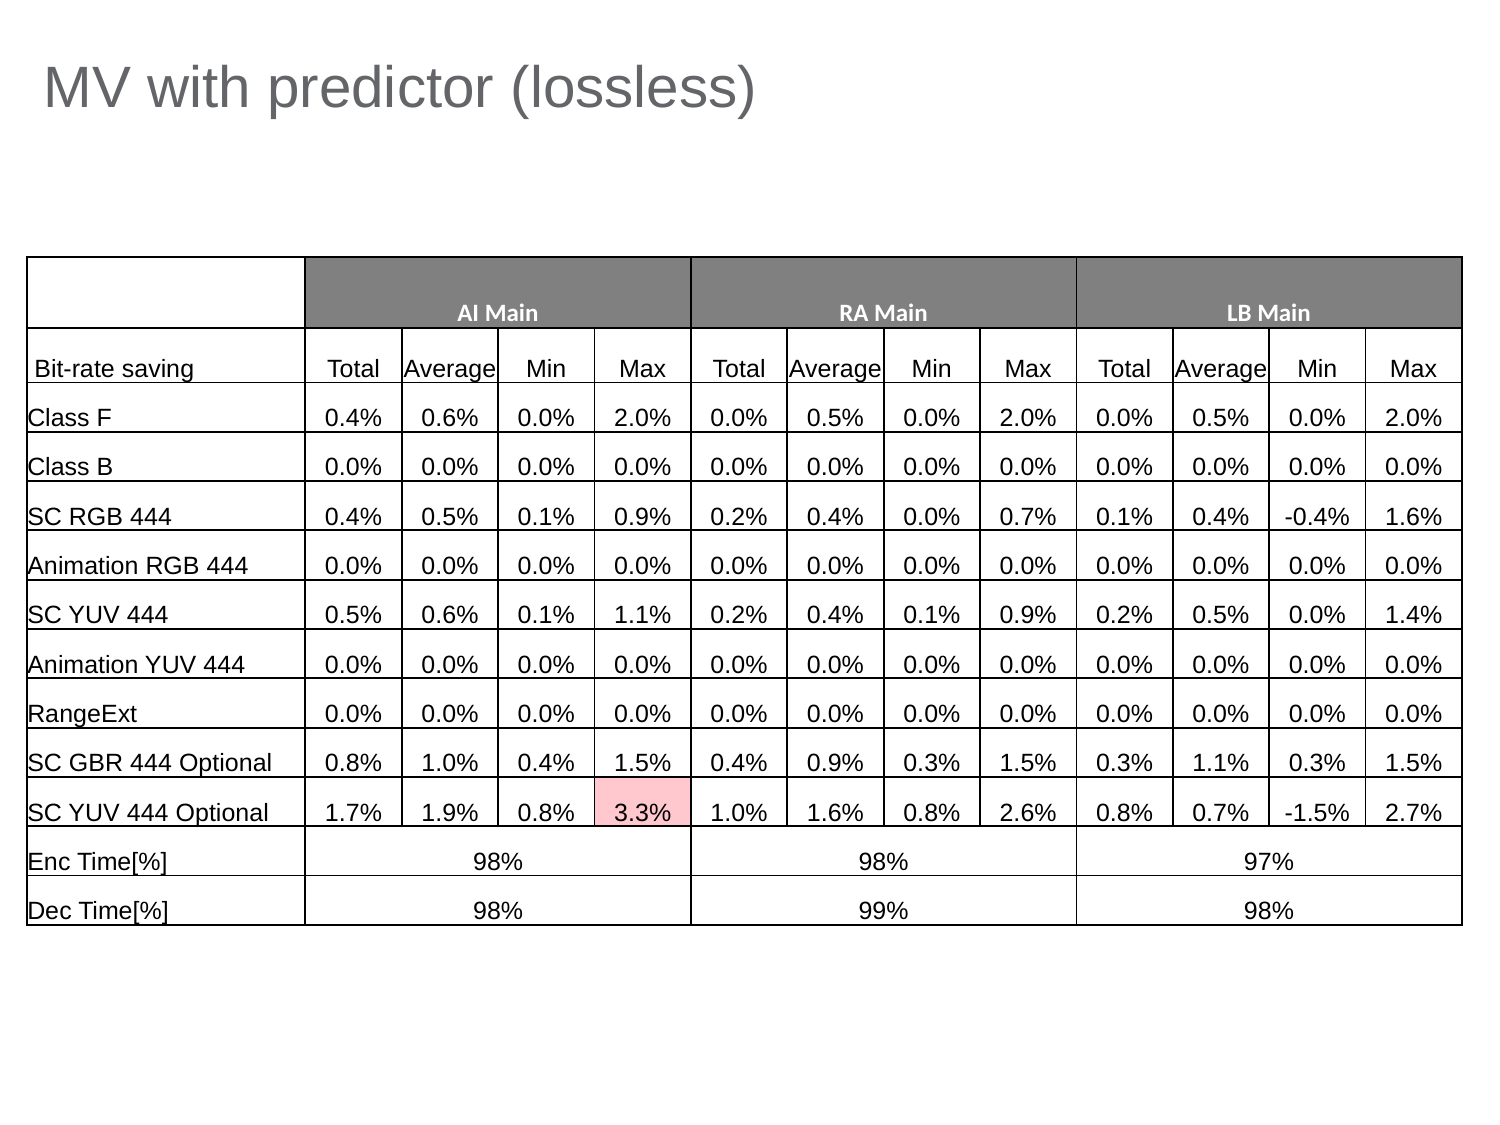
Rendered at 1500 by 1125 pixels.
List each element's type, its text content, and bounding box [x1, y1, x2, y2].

table_cell 1.5% [1366, 729, 1461, 776]
table_cell Class F [28, 383, 304, 431]
table_cell 0.9% [981, 581, 1076, 628]
table_cell 0.0% [1366, 433, 1461, 480]
table_cell 0.9% [788, 729, 883, 776]
table_cell -0.4% [1270, 482, 1365, 529]
table_cell 0.1% [499, 581, 594, 628]
table_cell 0.0% [981, 679, 1076, 727]
table_cell 0.4% [499, 729, 594, 776]
table_cell 0.0% [981, 433, 1076, 480]
table_cell 0.0% [595, 531, 690, 579]
table_cell 0.0% [499, 630, 594, 677]
table_cell 0.0% [885, 383, 979, 431]
table_cell 98% [306, 827, 690, 875]
table_cell 0.0% [981, 531, 1076, 579]
table_cell 0.8% [885, 778, 979, 825]
table_cell 0.5% [306, 581, 401, 628]
table_cell 98% [306, 876, 690, 924]
table_cell Bit-rate saving [28, 329, 304, 382]
table_cell 0.4% [692, 729, 786, 776]
table_cell 0.0% [788, 433, 883, 480]
table_cell Total [692, 329, 786, 382]
table_cell Min [885, 329, 979, 382]
table_cell 0.8% [306, 729, 401, 776]
table_header LB Main [1077, 258, 1461, 327]
table_cell 0.0% [885, 679, 979, 727]
table_cell 0.0% [788, 679, 883, 727]
table_cell 1.0% [692, 778, 786, 825]
table_cell 0.0% [403, 630, 497, 677]
table_cell 0.5% [403, 482, 497, 529]
table_cell Average [1174, 329, 1268, 382]
table_cell 0.6% [403, 581, 497, 628]
table_cell 0.4% [788, 482, 883, 529]
table_cell 0.6% [403, 383, 497, 431]
table_cell 0.0% [1270, 630, 1365, 677]
table_cell 0.0% [1270, 531, 1365, 579]
table_cell Max [1366, 329, 1461, 382]
table_cell 0.0% [1366, 531, 1461, 579]
table_cell 0.0% [1270, 679, 1365, 727]
table_cell 0.0% [403, 433, 497, 480]
table_cell 0.8% [1077, 778, 1172, 825]
table_cell 2.6% [981, 778, 1076, 825]
title MV with predictor (lossless) [28, 44, 1462, 138]
table_cell 0.2% [1077, 581, 1172, 628]
table_cell 0.0% [1077, 383, 1172, 431]
table_cell 0.0% [1077, 630, 1172, 677]
table_cell 0.0% [306, 531, 401, 579]
table_cell 0.5% [1174, 581, 1268, 628]
table_cell 0.0% [1174, 679, 1268, 727]
table_cell 0.0% [1174, 531, 1268, 579]
table_cell Class B [28, 433, 304, 480]
table_cell 0.9% [595, 482, 690, 529]
table_cell 0.0% [885, 433, 979, 480]
table_cell SC YUV 444 Optional [28, 778, 304, 825]
table_cell 0.3% [885, 729, 979, 776]
table_cell 0.0% [595, 433, 690, 480]
table_cell Total [1077, 329, 1172, 382]
table_cell Dec Time[%] [28, 876, 304, 924]
table_cell 0.1% [499, 482, 594, 529]
table_cell 0.0% [788, 531, 883, 579]
table_cell 0.0% [885, 482, 979, 529]
table_cell 0.0% [692, 383, 786, 431]
table_cell 0.0% [306, 630, 401, 677]
table_cell Average [788, 329, 883, 382]
table_header RA Main [692, 258, 1076, 327]
table_cell 0.4% [306, 482, 401, 529]
table_header AI Main [306, 258, 690, 327]
table_cell 2.0% [981, 383, 1076, 431]
table_cell 0.2% [692, 482, 786, 529]
table_cell Average [403, 329, 497, 382]
table_cell Min [499, 329, 594, 382]
table_cell 0.7% [981, 482, 1076, 529]
table_cell 1.7% [306, 778, 401, 825]
table_cell 0.0% [403, 531, 497, 579]
table_cell 1.6% [788, 778, 883, 825]
table_cell 0.0% [1174, 433, 1268, 480]
table_cell 1.1% [1174, 729, 1268, 776]
table_cell 0.0% [499, 531, 594, 579]
table_cell 0.8% [499, 778, 594, 825]
table_cell 0.0% [692, 433, 786, 480]
table_cell SC RGB 444 [28, 482, 304, 529]
table_cell 0.0% [595, 679, 690, 727]
table_cell 98% [1077, 876, 1461, 924]
table_cell Min [1270, 329, 1365, 382]
table_cell 0.3% [1077, 729, 1172, 776]
table_cell 0.0% [1077, 679, 1172, 727]
table_header [28, 258, 304, 327]
table_cell Total [306, 329, 401, 382]
table_cell SC GBR 444 Optional [28, 729, 304, 776]
table_cell SC YUV 444 [28, 581, 304, 628]
table_cell 0.0% [1174, 630, 1268, 677]
table_cell 0.0% [981, 630, 1076, 677]
table_cell 0.0% [788, 630, 883, 677]
table_cell Enc Time[%] [28, 827, 304, 875]
table_cell 0.5% [788, 383, 883, 431]
table_cell 0.0% [1077, 531, 1172, 579]
table_cell 1.4% [1366, 581, 1461, 628]
table_cell 3.3% [595, 778, 690, 825]
table_cell 1.5% [595, 729, 690, 776]
table_cell 0.5% [1174, 383, 1268, 431]
table_cell 2.7% [1366, 778, 1461, 825]
table_cell -1.5% [1270, 778, 1365, 825]
table_cell 0.4% [788, 581, 883, 628]
table_cell 0.0% [1270, 383, 1365, 431]
table_cell 0.0% [692, 531, 786, 579]
table_cell Animation RGB 444 [28, 531, 304, 579]
table_cell 2.0% [595, 383, 690, 431]
table_cell 97% [1077, 827, 1461, 875]
table_cell 0.0% [692, 630, 786, 677]
table_cell Animation YUV 444 [28, 630, 304, 677]
table_cell 0.0% [306, 679, 401, 727]
table_cell 0.0% [1270, 433, 1365, 480]
table_cell 0.0% [499, 383, 594, 431]
table_cell 0.0% [499, 679, 594, 727]
table_cell 98% [692, 827, 1076, 875]
table_cell 0.4% [1174, 482, 1268, 529]
table_cell 0.4% [306, 383, 401, 431]
table_cell 0.7% [1174, 778, 1268, 825]
table_cell 2.0% [1366, 383, 1461, 431]
table_cell 1.5% [981, 729, 1076, 776]
table_cell 1.1% [595, 581, 690, 628]
table_cell 0.1% [885, 581, 979, 628]
table_cell RangeExt [28, 679, 304, 727]
table_cell 0.0% [692, 679, 786, 727]
table_cell 0.0% [1077, 433, 1172, 480]
table_cell 0.0% [1366, 630, 1461, 677]
table_cell 1.0% [403, 729, 497, 776]
table_cell 0.0% [403, 679, 497, 727]
table_cell 0.0% [499, 433, 594, 480]
table_cell 0.2% [692, 581, 786, 628]
table_cell 0.0% [885, 531, 979, 579]
table_cell 0.0% [1366, 679, 1461, 727]
table_cell 0.3% [1270, 729, 1365, 776]
table_cell 1.6% [1366, 482, 1461, 529]
table_cell 0.0% [595, 630, 690, 677]
table_cell 0.0% [885, 630, 979, 677]
table_cell 99% [692, 876, 1076, 924]
table_cell Max [595, 329, 690, 382]
table_cell 0.0% [1270, 581, 1365, 628]
table_cell 0.1% [1077, 482, 1172, 529]
table_cell Max [981, 329, 1076, 382]
table_cell 0.0% [306, 433, 401, 480]
table_cell 1.9% [403, 778, 497, 825]
